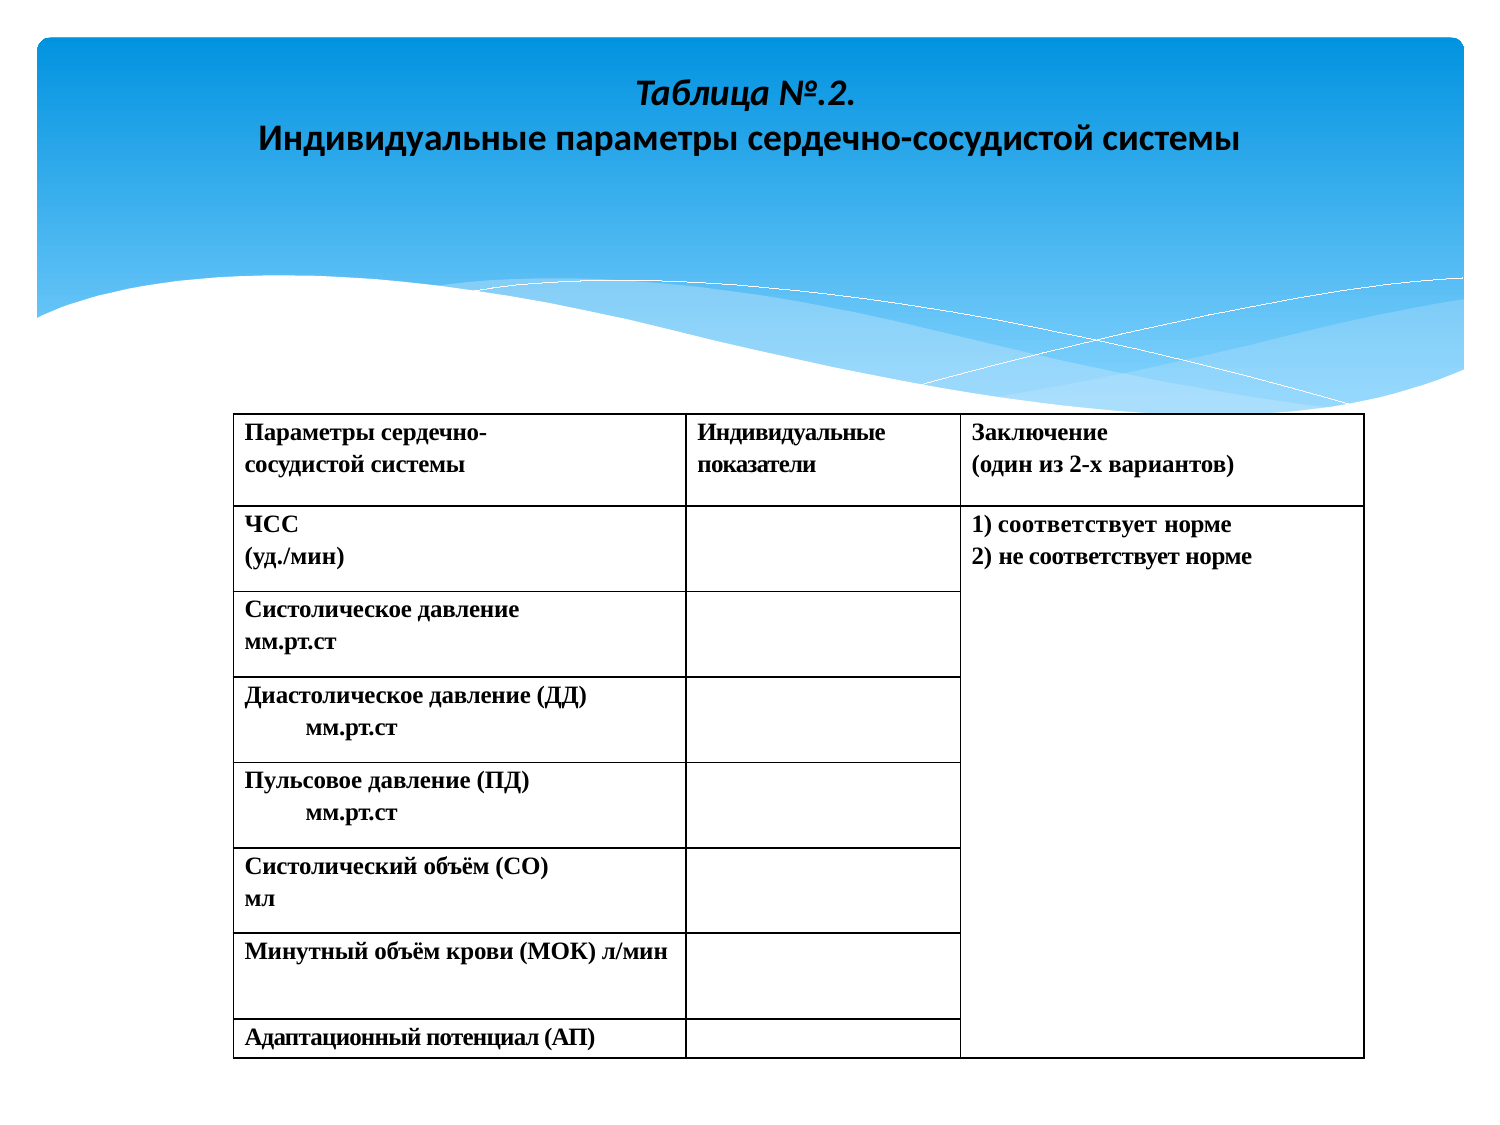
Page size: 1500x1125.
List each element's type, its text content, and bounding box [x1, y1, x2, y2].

table_cell Диастолическое давление (ДД) мм.рт.ст [234, 678, 685, 762]
table_cell Пульсовое давление (ПД) мм.рт.ст [234, 763, 685, 847]
table_cell Адаптационный потенциал (АП) [234, 1020, 685, 1057]
table_header Заключение (один из 2-х вариантов) [961, 415, 1363, 505]
table_cell [687, 592, 960, 676]
table_cell Систолический объём (СО) мл [234, 849, 685, 932]
table_cell [687, 849, 960, 932]
title Таблица №.2. Индивидуальные параметры сердечно-сосудистой системы [75, 55, 1425, 261]
table_cell Минутный объём крови (МОК) л/мин [234, 934, 685, 1018]
table_cell ЧСС (уд./мин) [234, 507, 685, 591]
table_cell [687, 934, 960, 1018]
table_cell [687, 507, 960, 591]
table_cell [687, 763, 960, 847]
table_cell [687, 1020, 960, 1057]
table_header Параметры сердечно- сосудистой системы [234, 415, 685, 505]
table_cell 1) соответствует норме 2) не соответствует норме [961, 507, 1363, 1057]
table_cell [687, 678, 960, 762]
table_header Индивидуальные показатели [687, 415, 960, 505]
table_cell Систолическое давление мм.рт.ст [234, 592, 685, 676]
